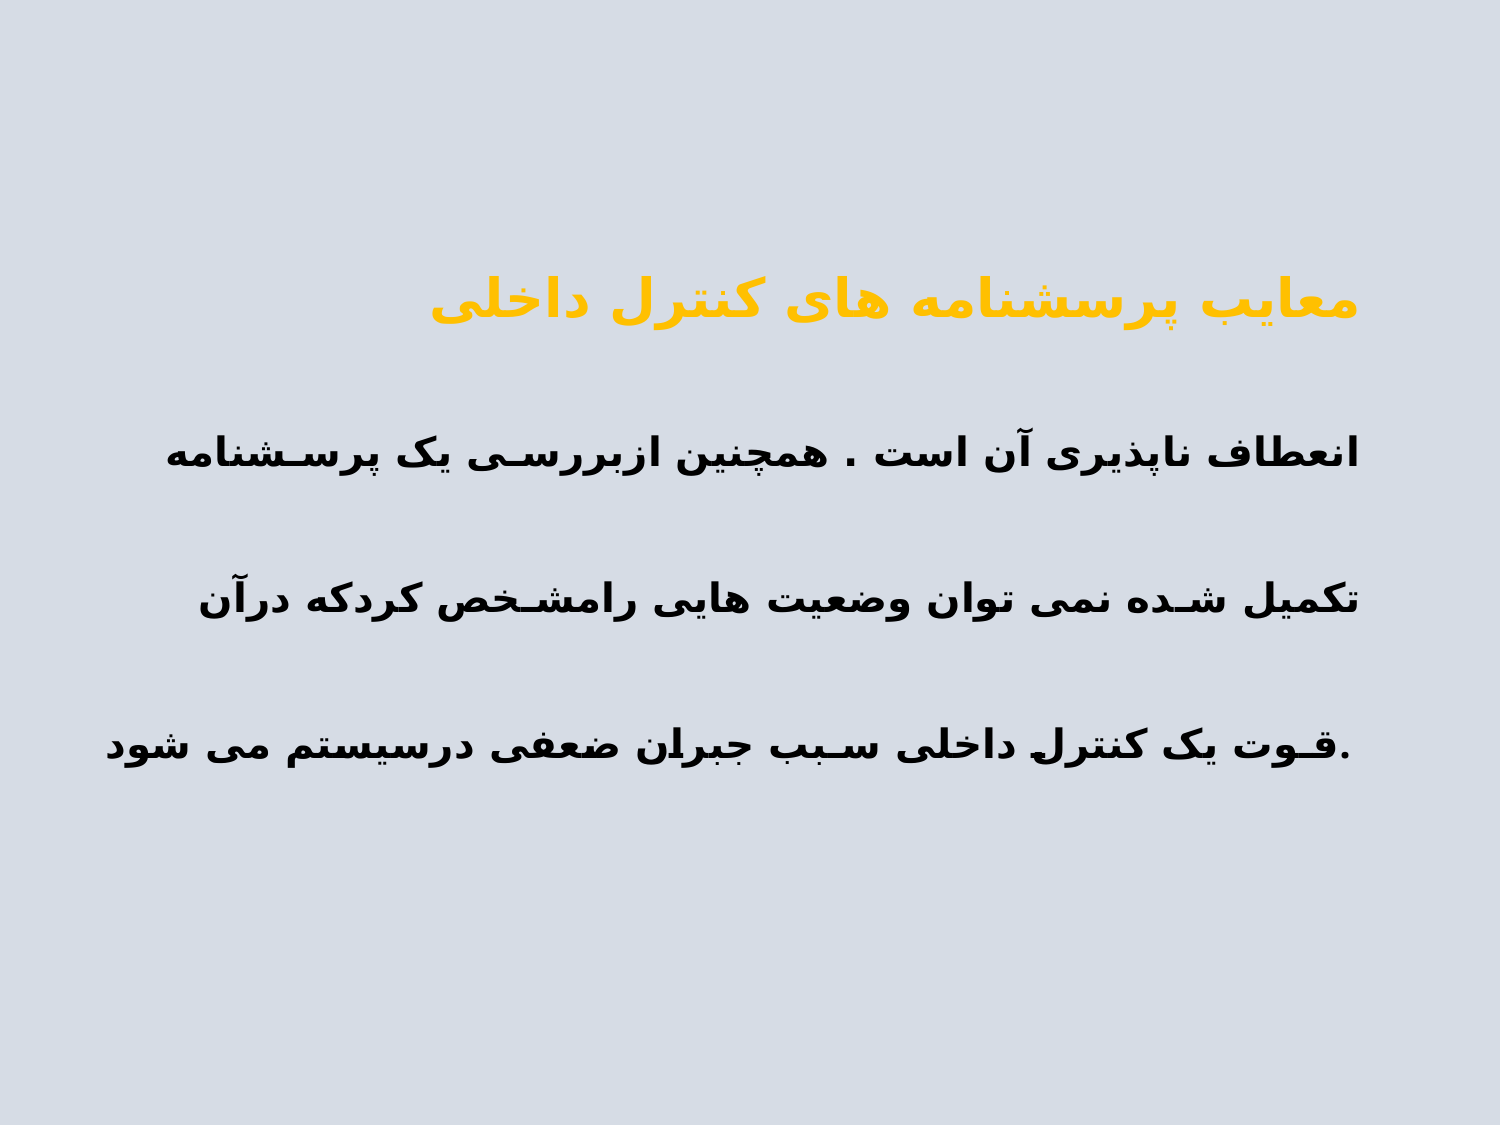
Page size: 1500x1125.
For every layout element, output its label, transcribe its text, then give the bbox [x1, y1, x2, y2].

title معایب پرسشنامه های کنترل داخلی انعطاف ناپذیری آن است . همچنین ازبررسـی یک پرسـشنامه تکمیل شـده نمی توان وضعیت هایی رامشـخص کردکه درآن قـوت یک کنترل داخلی سـبب جبران ضعفی درسیستم می شود. [88, 78, 1377, 823]
